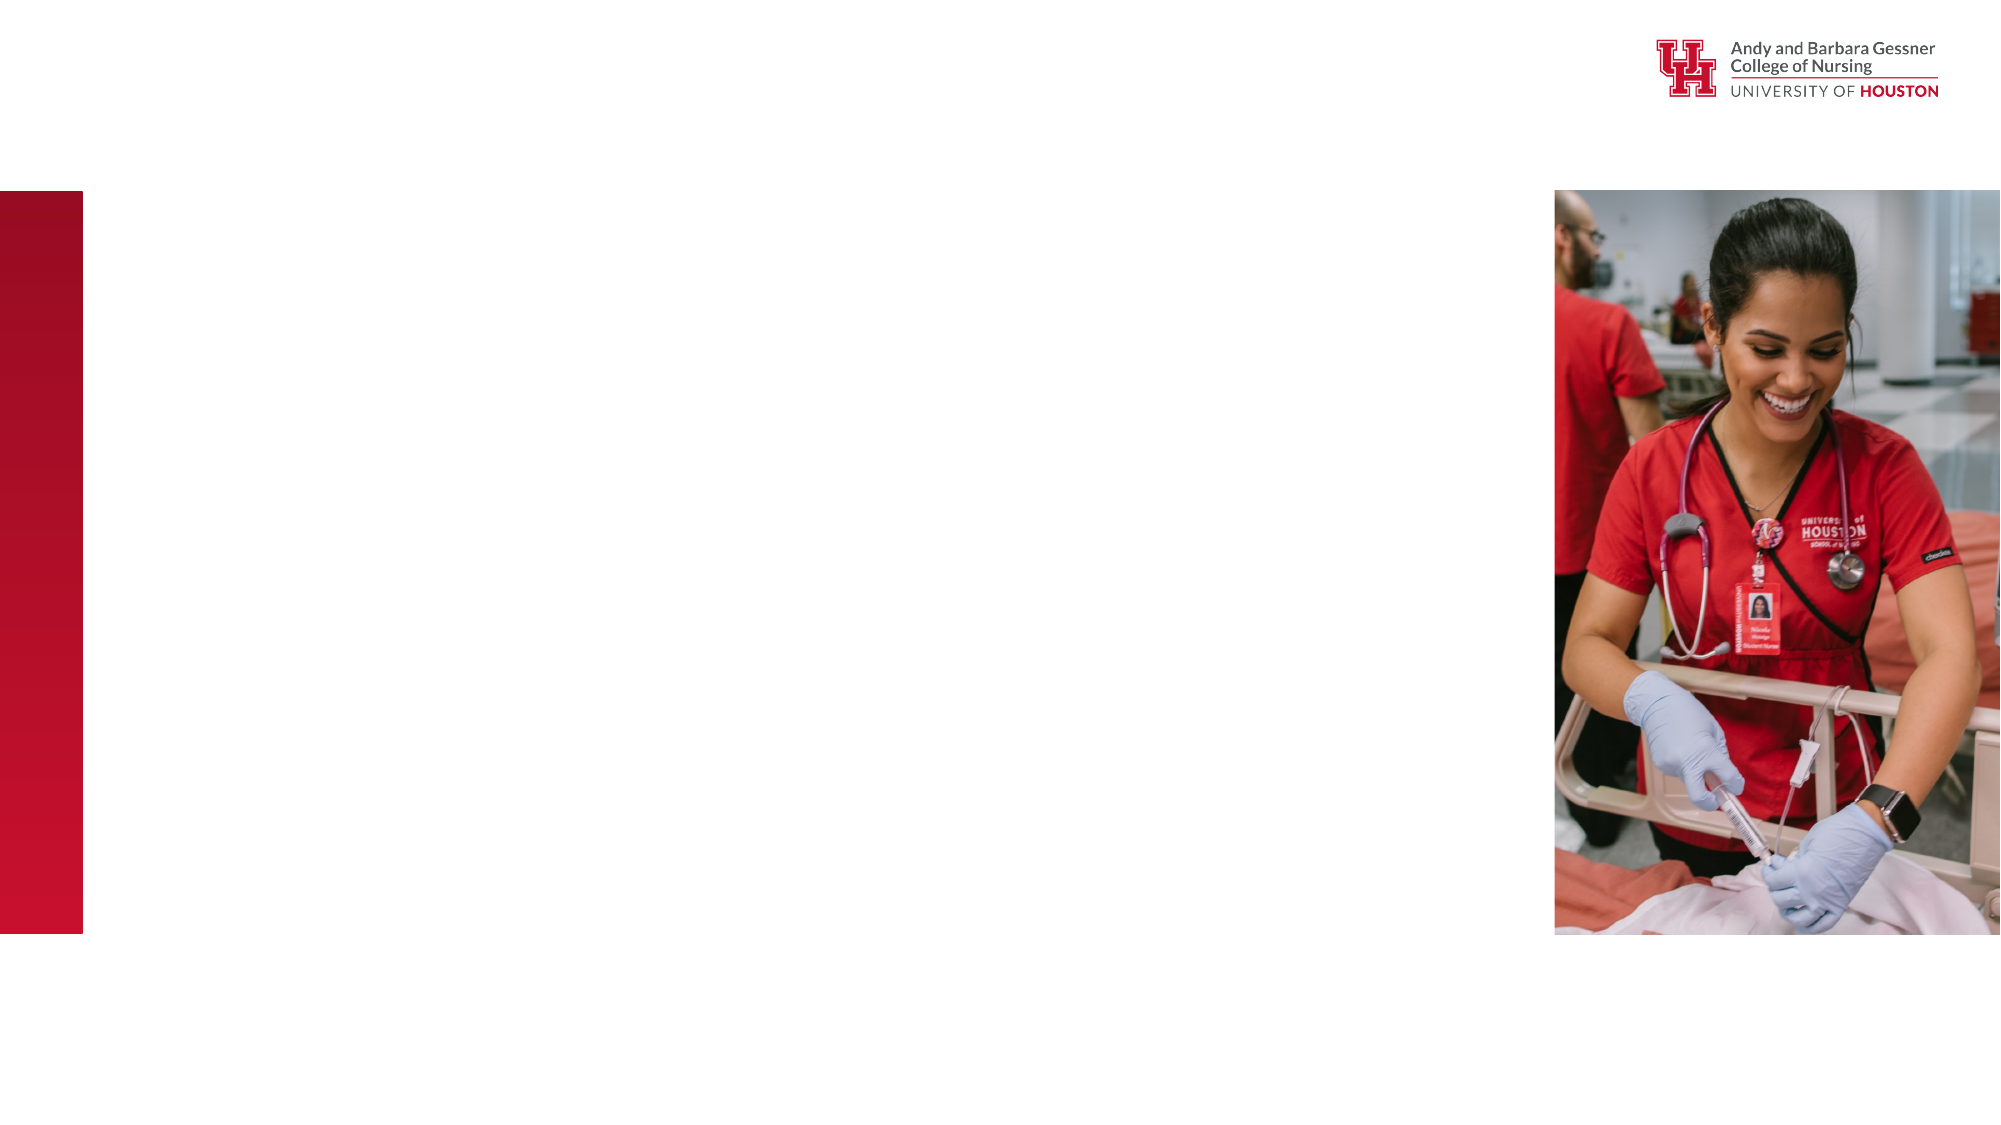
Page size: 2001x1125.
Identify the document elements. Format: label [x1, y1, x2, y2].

picture [1651, 25, 1968, 112]
picture [1554, 190, 2000, 935]
